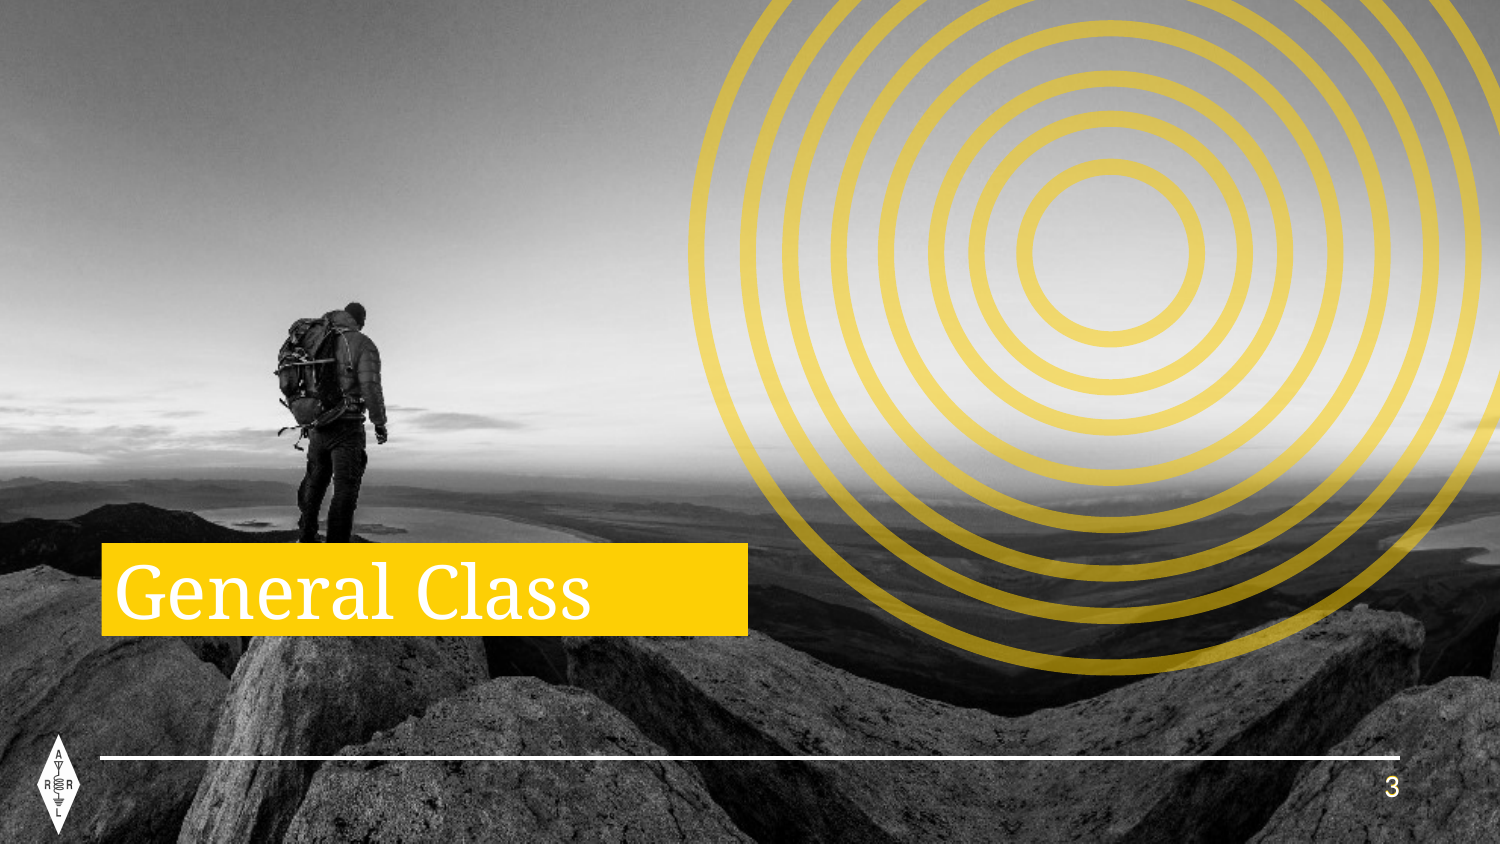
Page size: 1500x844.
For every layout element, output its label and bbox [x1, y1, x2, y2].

text_box [696, 0, 1500, 668]
text_box [37, 734, 1400, 835]
picture [0, 0, 1500, 844]
